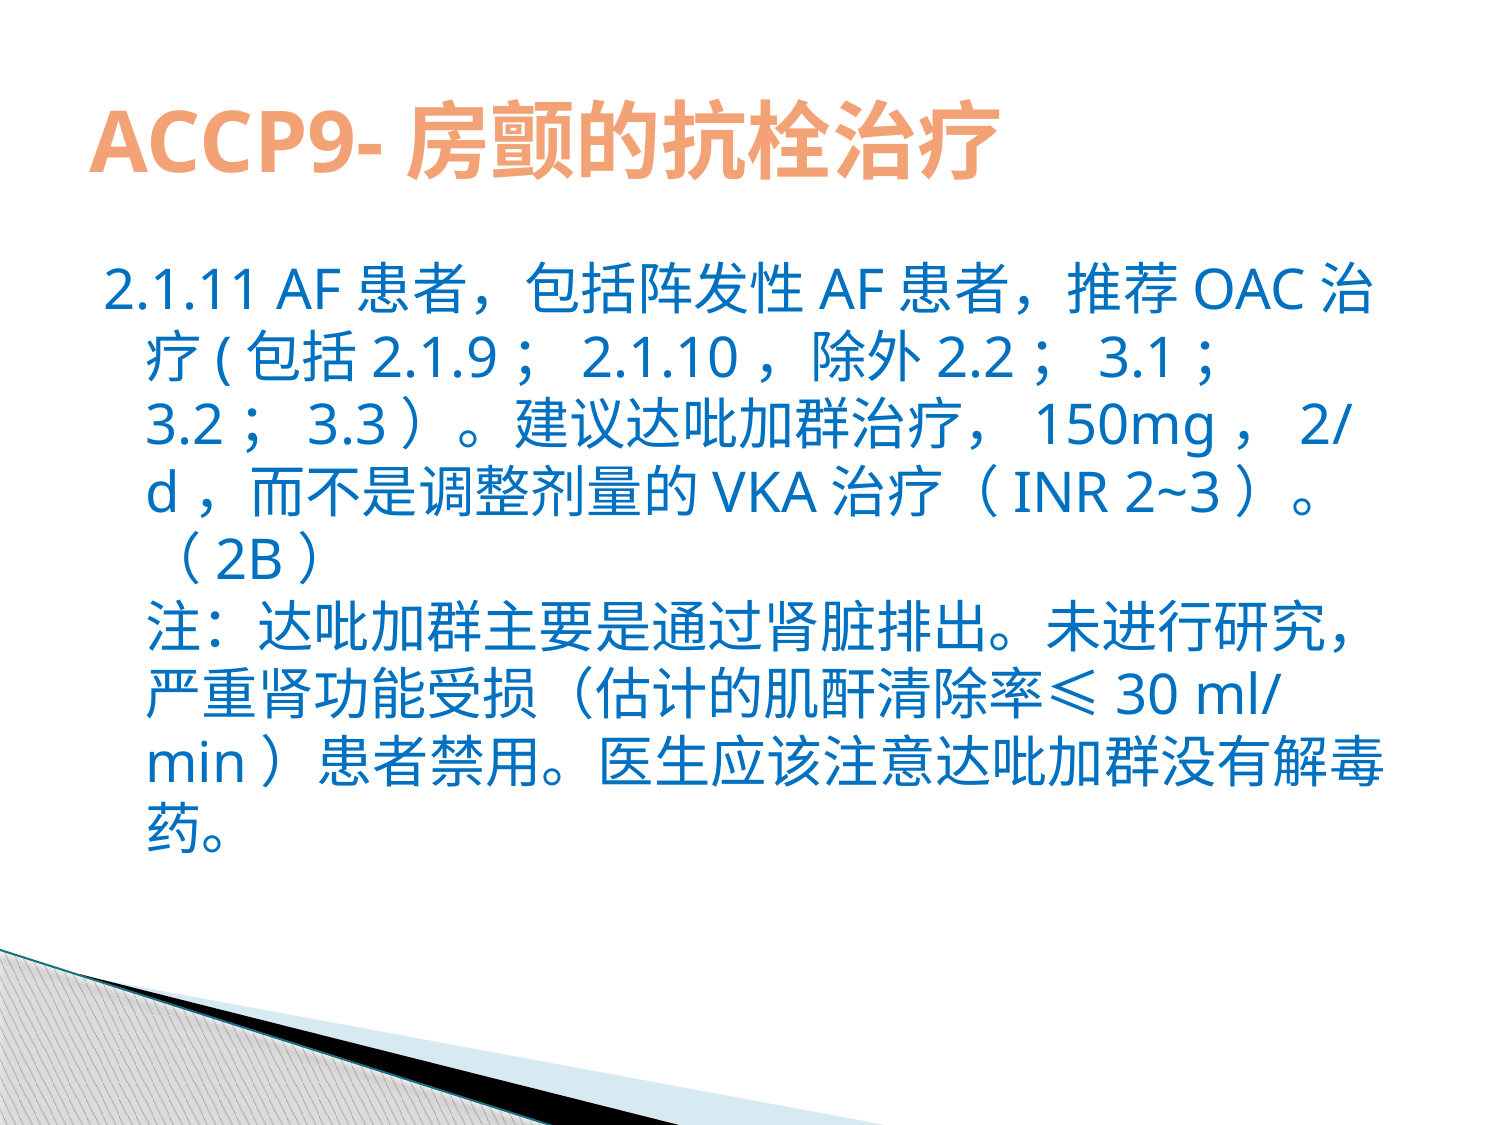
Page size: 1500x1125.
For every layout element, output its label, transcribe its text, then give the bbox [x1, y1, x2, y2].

list 2.1.11 AF患者，包括阵发性AF患者，推荐OAC治疗(包括2.1.9；2.1.10，除外2.2；3.1；3.2；3.3）。建议达吡加群治疗，150mg，2/d，而不是调整剂量的VKA治疗（INR 2~3）。（2B） 注：达吡加群主要是通过肾脏排出。未进行研究，严重肾功能受损（估计的肌酐清除率≤30 ml/min）患者禁用。医生应该注意达吡加群没有解毒药。 [70, 245, 1421, 989]
title ACCP9-房颤的抗栓治疗 [75, 45, 1425, 233]
